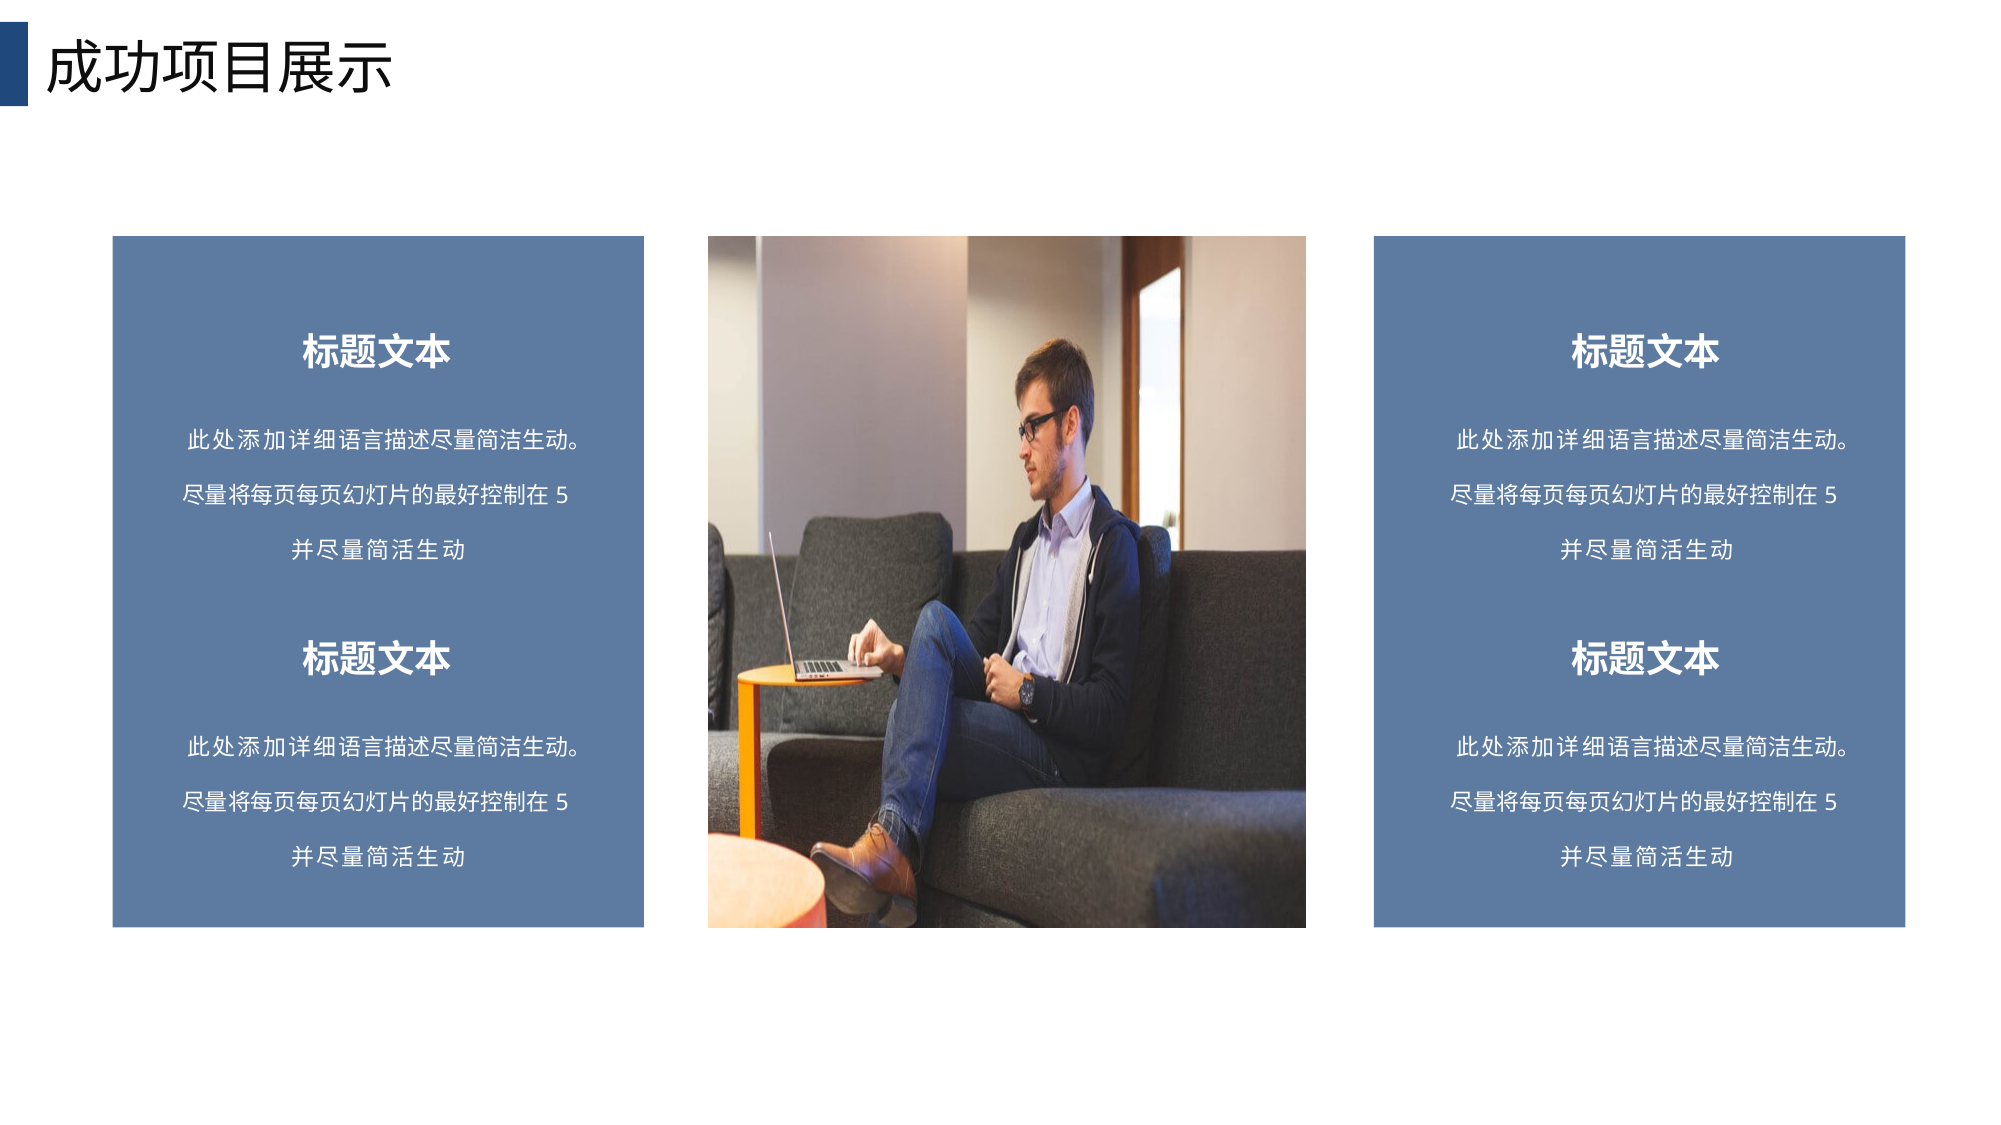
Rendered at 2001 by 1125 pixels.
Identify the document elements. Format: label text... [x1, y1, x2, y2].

text_box 此处添加详细语言描述尽量简洁生动。尽量将每页每页幻灯片的最好控制在5并尽量简活生动 [1447, 398, 1847, 582]
text_box 此处添加详细语言描述尽量简洁生动。尽量将每页每页幻灯片的最好控制在5并尽量简活生动 [1447, 705, 1847, 889]
text_box 此处添加详细语言描述尽量简洁生动。尽量将每页每页幻灯片的最好控制在5并尽量简活生动 [178, 705, 578, 889]
text_box [110, 234, 646, 929]
text_box 标题文本 [1556, 627, 1738, 688]
text_box 标题文本 [1556, 320, 1738, 381]
text_box 标题文本 [287, 320, 469, 381]
text_box 成功项目展示 [0, 21, 879, 125]
text_box 标题文本 [287, 627, 469, 688]
text_box [0, 20, 30, 108]
text_box [1372, 234, 1907, 929]
text_box 此处添加详细语言描述尽量简洁生动。尽量将每页每页幻灯片的最好控制在5并尽量简活生动 [178, 398, 578, 582]
text_box [706, 234, 1308, 929]
